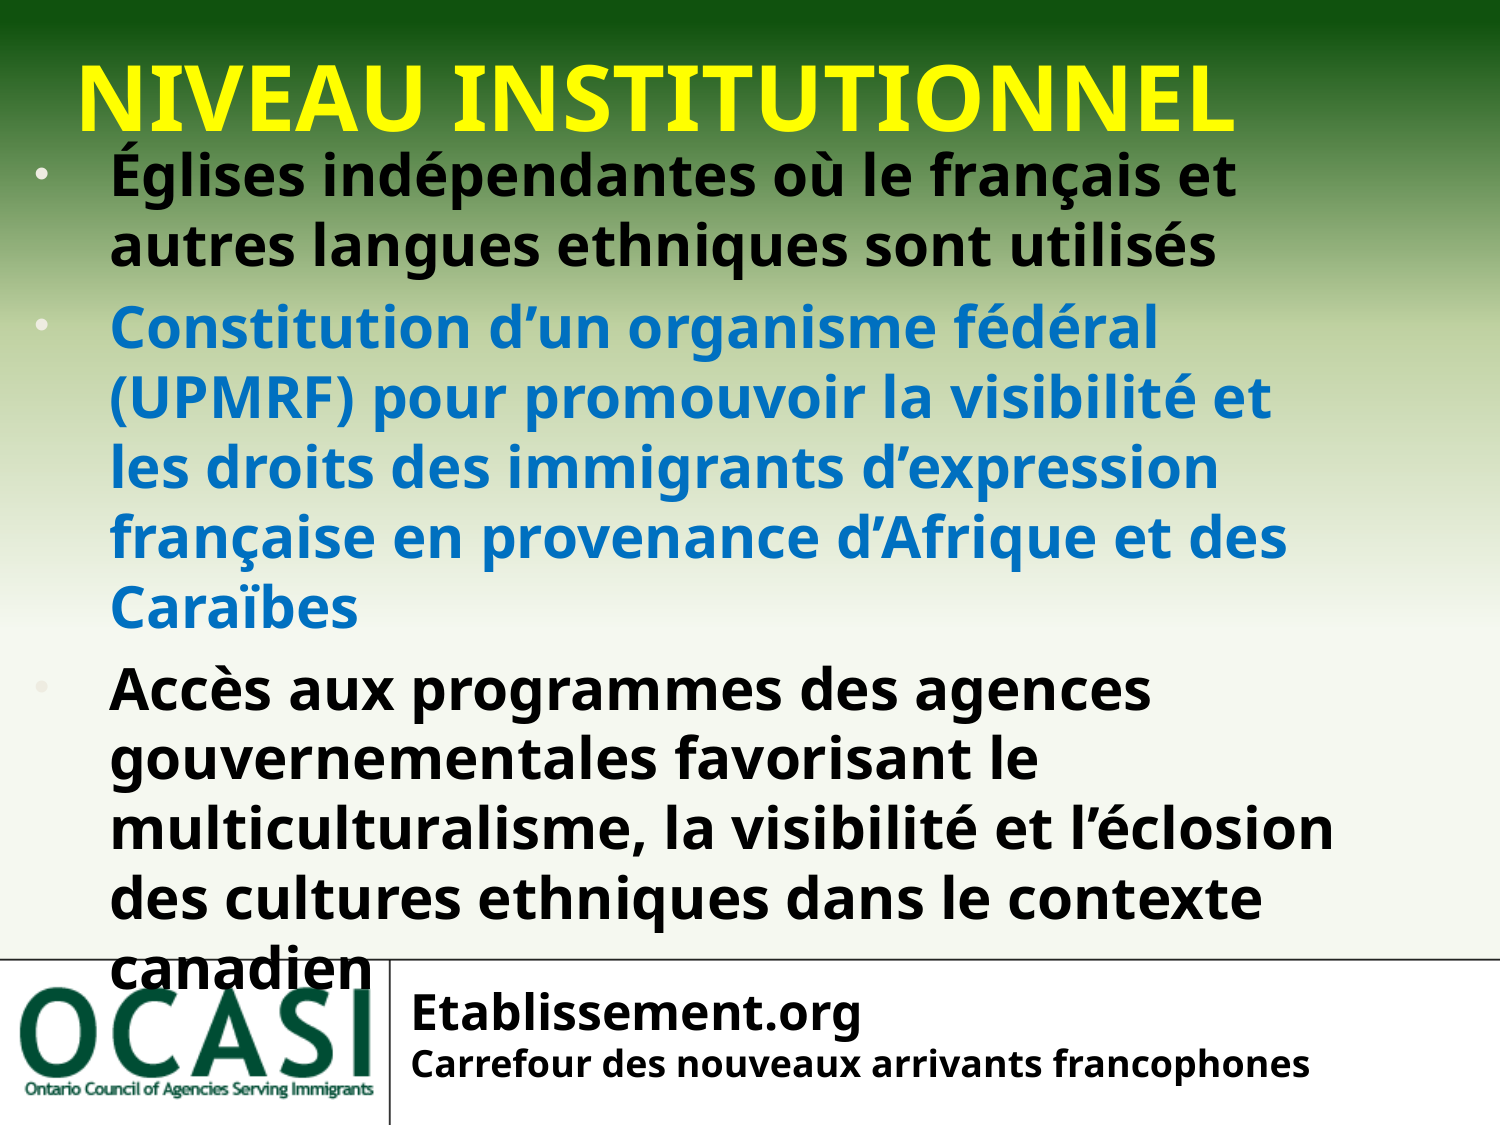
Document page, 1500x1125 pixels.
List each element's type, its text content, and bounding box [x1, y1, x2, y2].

text_box Etablissement.org Carrefour des nouveaux arrivants francophones [395, 972, 1400, 1093]
picture [0, 0, 1500, 1125]
text_box Églises indépendantes où le français et autres langues ethniques sont utilisés Constitution d’un organisme fédéral (UPMRF) pour promouvoir la visibilité et les droits des immigrants d’expression française en provenance d’Afrique et des Caraïbes Accès aux programmes des agences gouvernementales favorisant le multiculturalisme, la visibilité et l’éclosion des cultures ethniques dans le contexte canadien [19, 130, 1370, 917]
text_box NIVEAU INSTITUTIONNEL [19, 30, 1295, 130]
